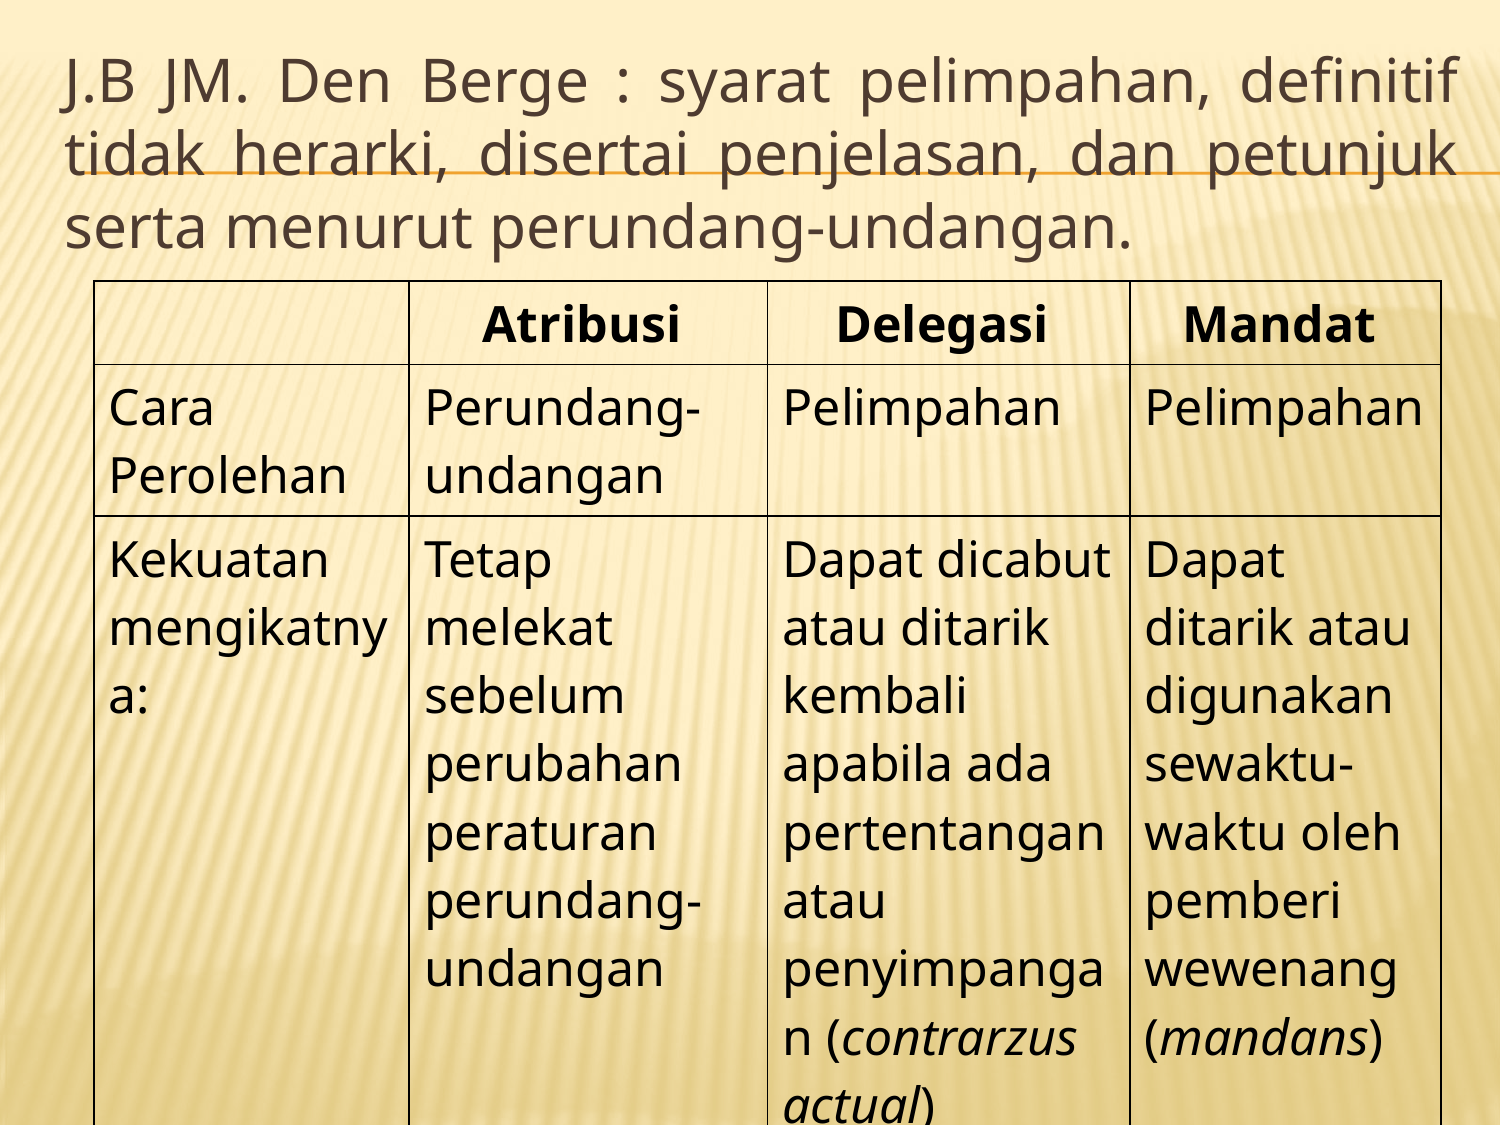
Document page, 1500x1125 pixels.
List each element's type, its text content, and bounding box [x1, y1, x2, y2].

table_cell Dapat dicabut atau ditarik kembali apabila ada pertentangan atau penyimpangan (contrarzus actual) [768, 517, 1129, 1125]
table_header [95, 282, 408, 364]
table_header Delegasi [768, 282, 1129, 364]
table_header Atribusi [410, 282, 767, 364]
table_header Mandat [1131, 282, 1440, 364]
list J.B JM. Den Berge : syarat pelimpahan, definitif tidak herarki, disertai penjelasan, dan petunjuk serta menurut perundang-undangan. [50, 35, 1475, 998]
table_cell Perundang-undangan [410, 365, 767, 515]
table_cell Pelimpahan [1131, 365, 1440, 515]
table_cell Dapat ditarik atau digunakan sewaktu-waktu oleh pemberi wewenang (mandans) [1131, 517, 1440, 1125]
table_cell Kekuatan mengikatnya: [95, 517, 408, 1125]
table_cell Pelimpahan [768, 365, 1129, 515]
table_cell Cara Perolehan [95, 365, 408, 515]
table_cell Tetap melekat sebelum perubahan peraturan perundang-undangan [410, 517, 767, 1125]
